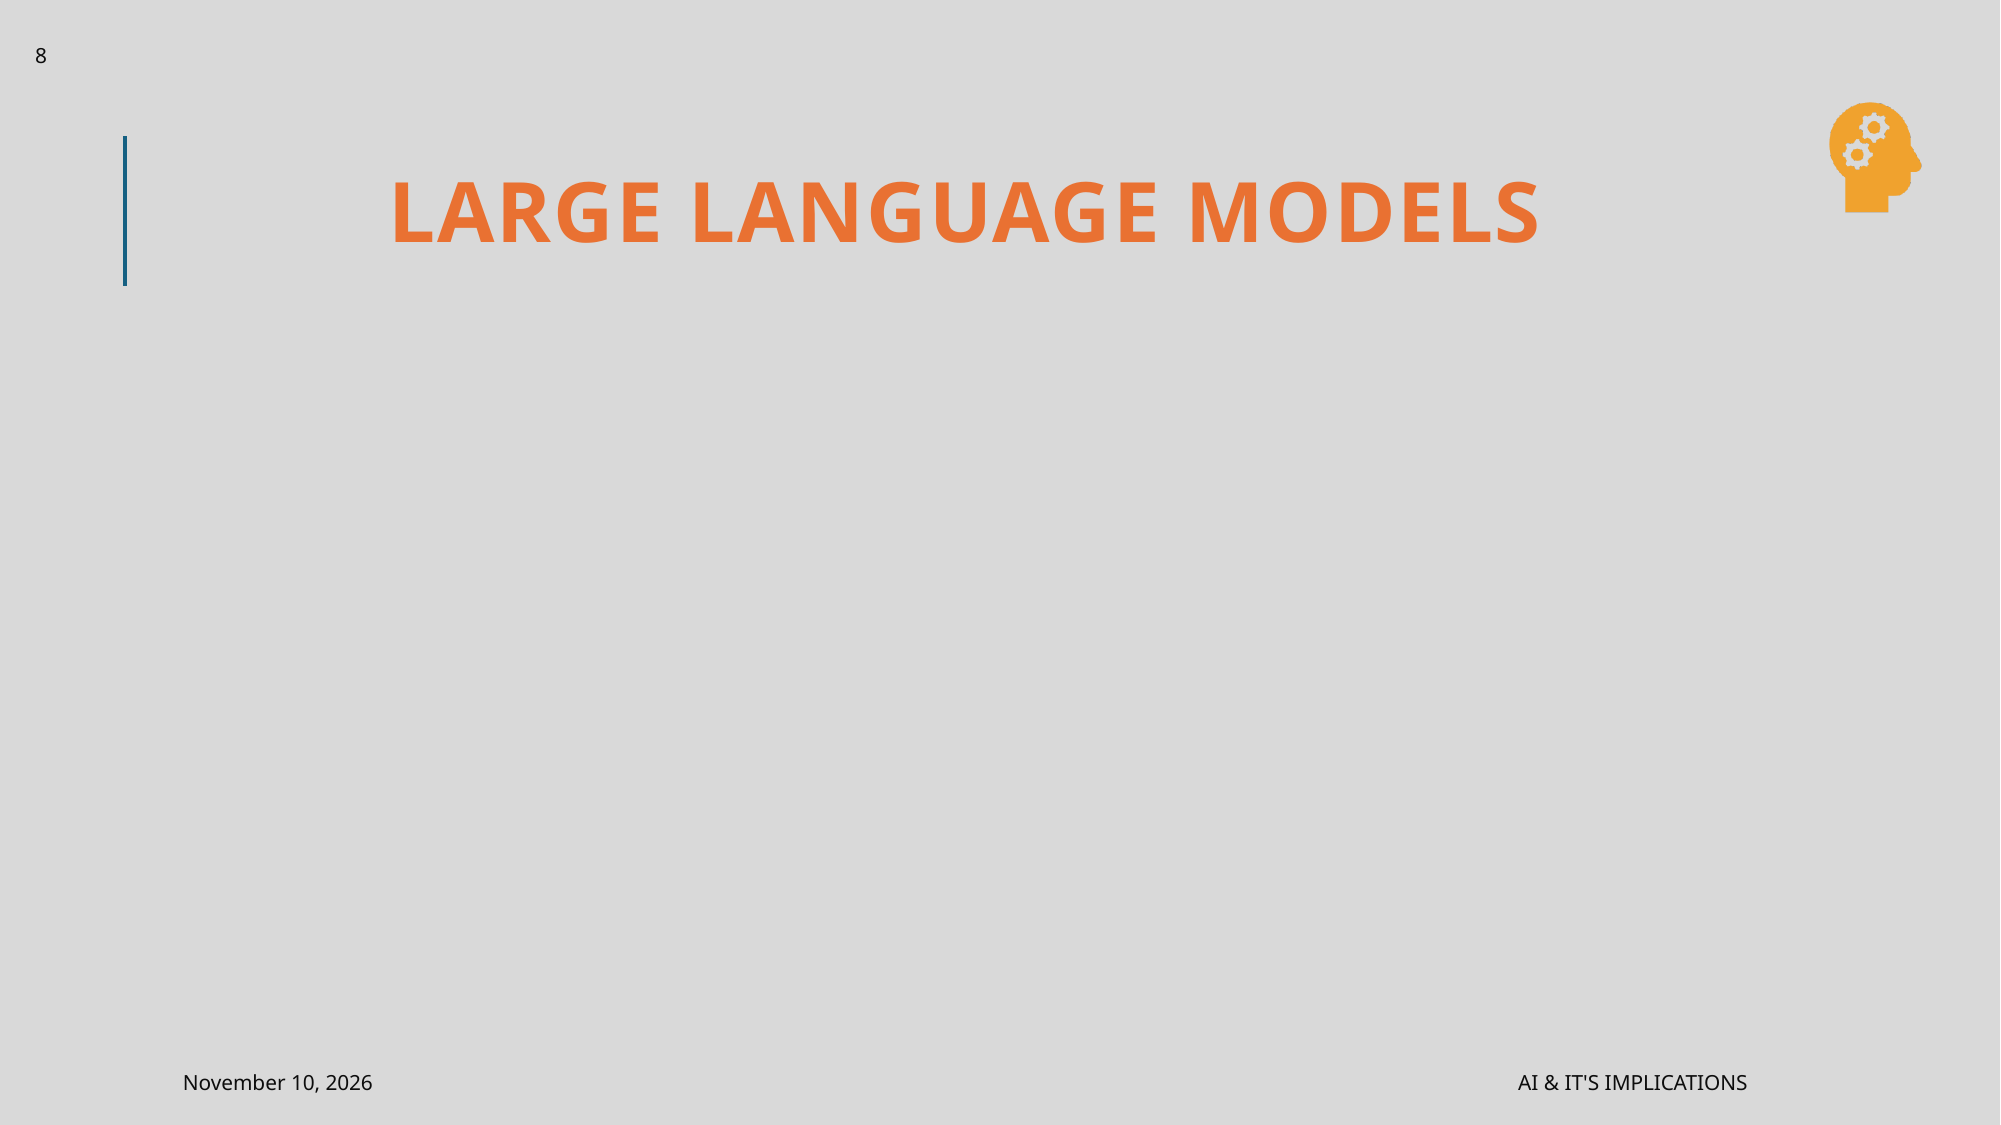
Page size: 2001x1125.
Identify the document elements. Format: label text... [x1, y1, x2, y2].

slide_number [168, 1061, 522, 1107]
slide_number 8 [20, 34, 180, 80]
picture [1811, 95, 1939, 224]
title Large language models [168, 96, 1763, 342]
footer AI & It's Implications [794, 1061, 1763, 1107]
